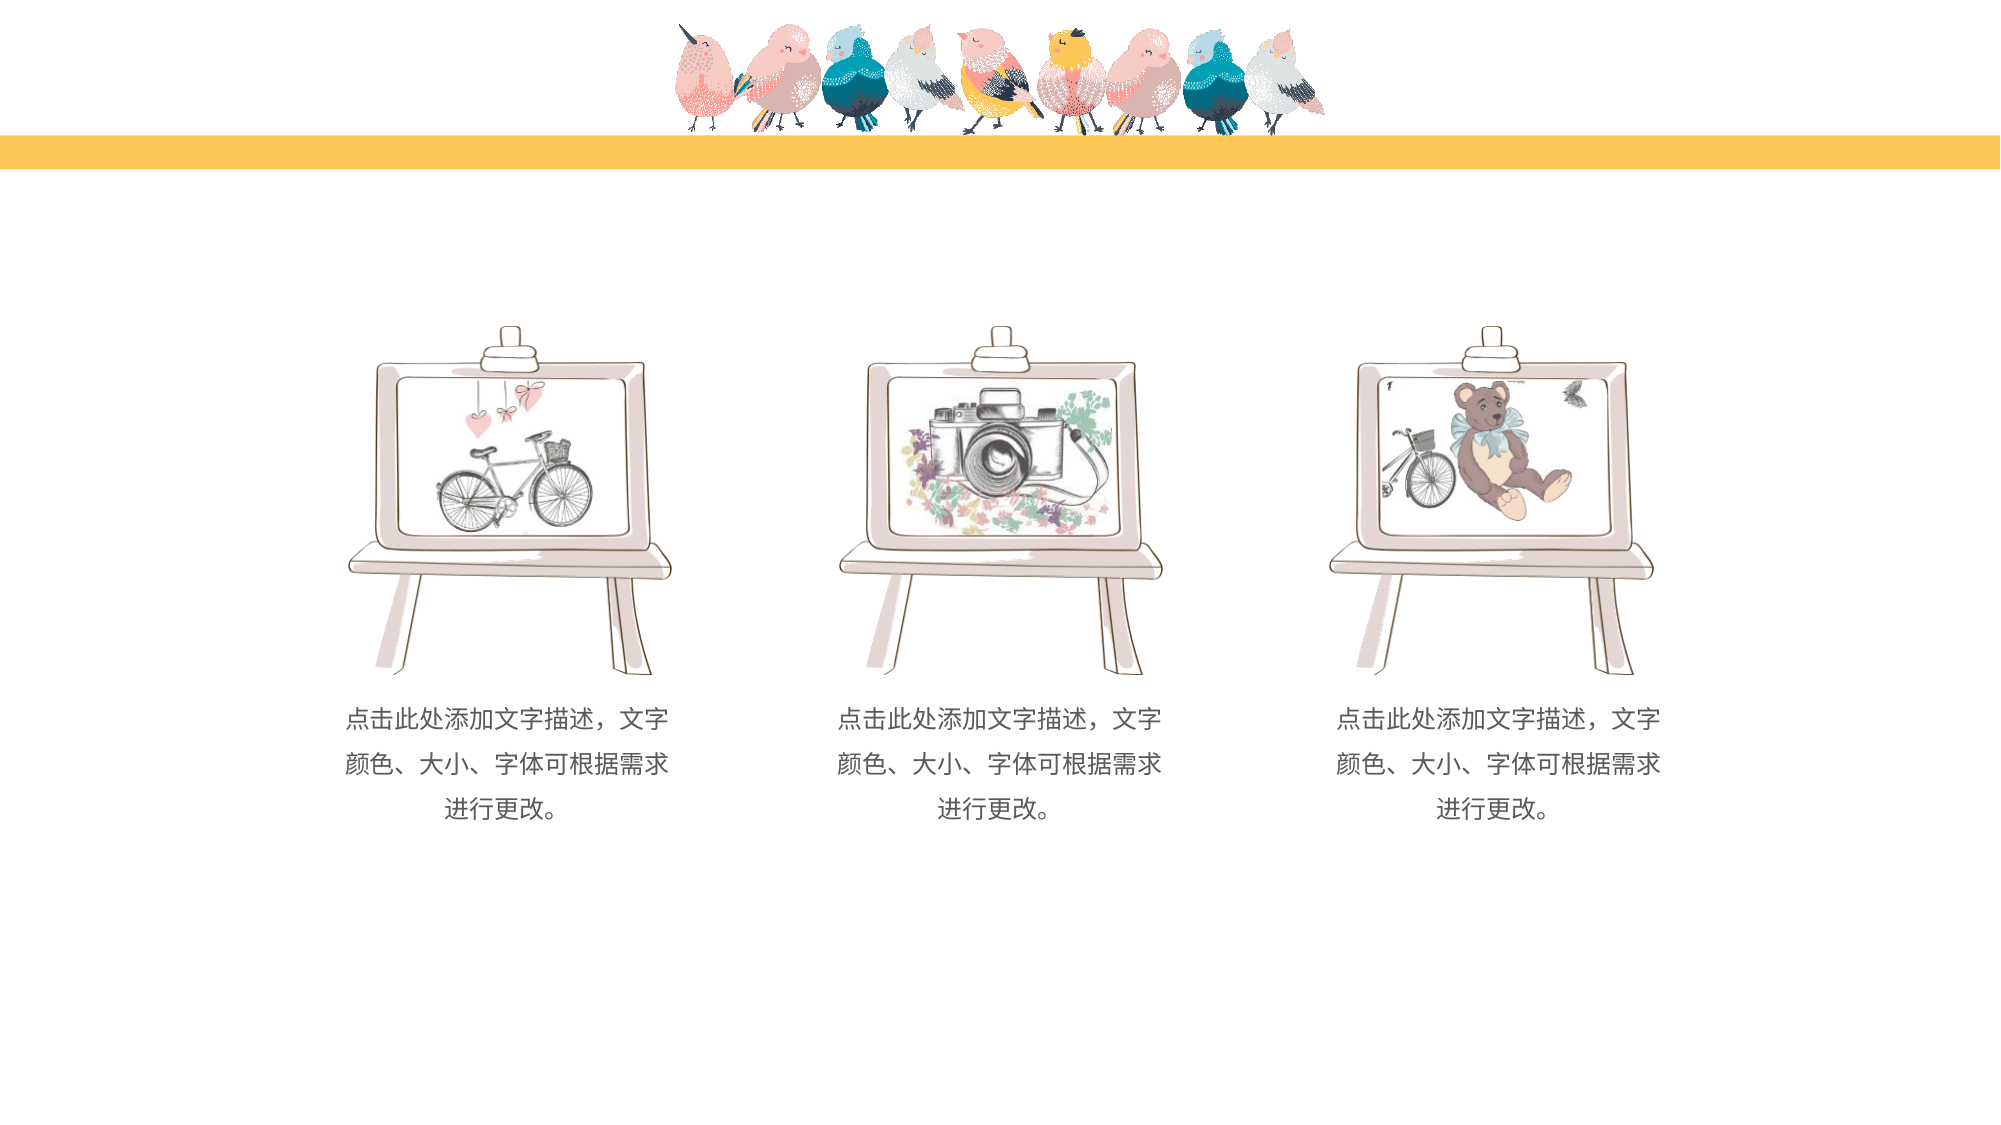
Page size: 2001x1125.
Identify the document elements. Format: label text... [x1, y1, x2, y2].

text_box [839, 326, 1163, 675]
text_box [674, 24, 1325, 136]
text_box 点击此处添加文字描述，文字颜色、大小、字体可根据需求进行更改。 [325, 681, 690, 831]
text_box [348, 326, 672, 675]
text_box [0, 134, 2000, 171]
text_box 点击此处添加文字描述，文字颜色、大小、字体可根据需求进行更改。 [1316, 681, 1681, 831]
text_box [1329, 326, 1654, 675]
text_box 点击此处添加文字描述，文字颜色、大小、字体可根据需求进行更改。 [818, 681, 1182, 831]
